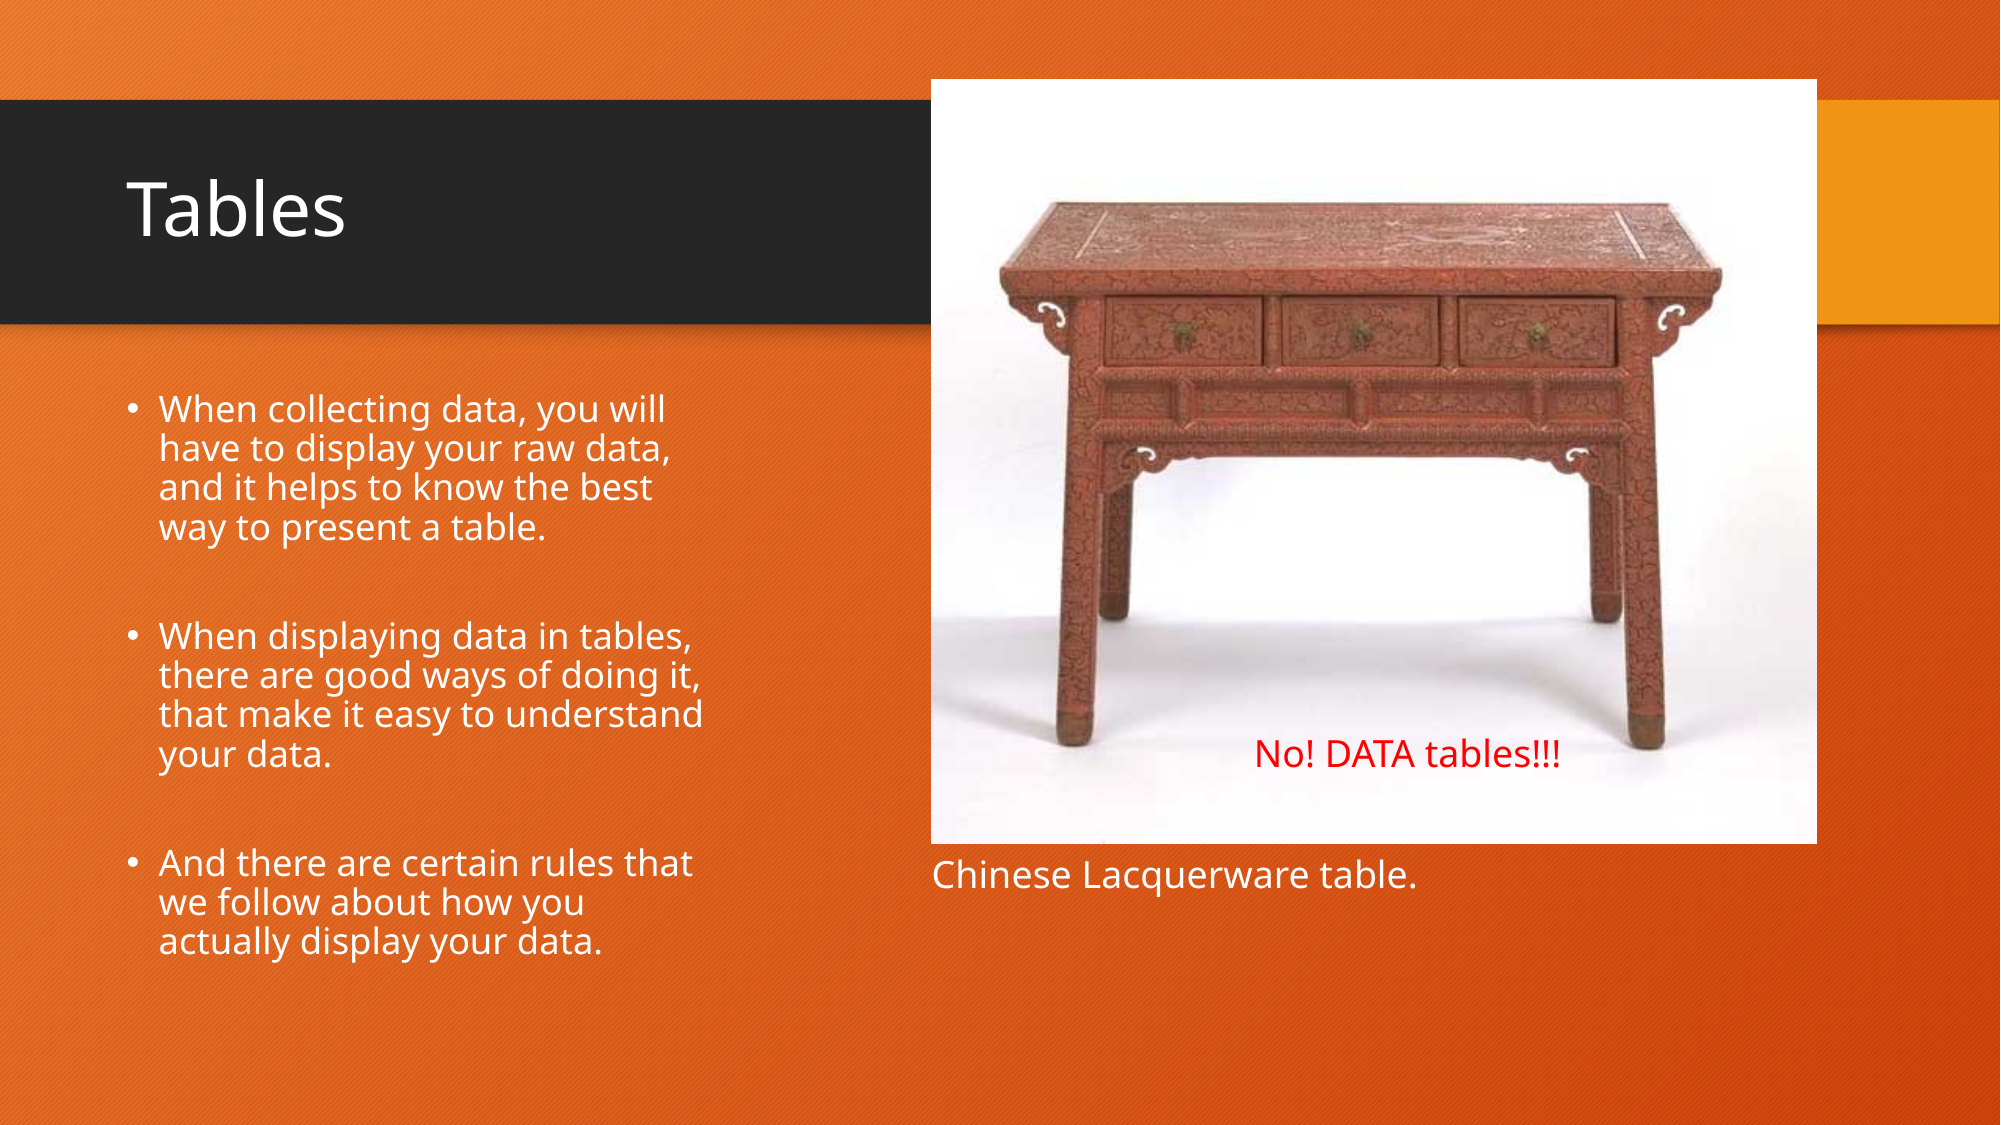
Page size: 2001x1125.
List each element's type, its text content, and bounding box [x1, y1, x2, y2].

list When collecting data, you will have to display your raw data, and it helps to know the best way to present a table. When displaying data in tables, there are good ways of doing it, that make it easy to understand your data. And there are certain rules that we follow about how you actually display your data. [111, 383, 742, 974]
text_box Chinese Lacquerware table. [916, 843, 1562, 904]
title Tables [111, 123, 931, 301]
picture [0, 79, 2000, 844]
